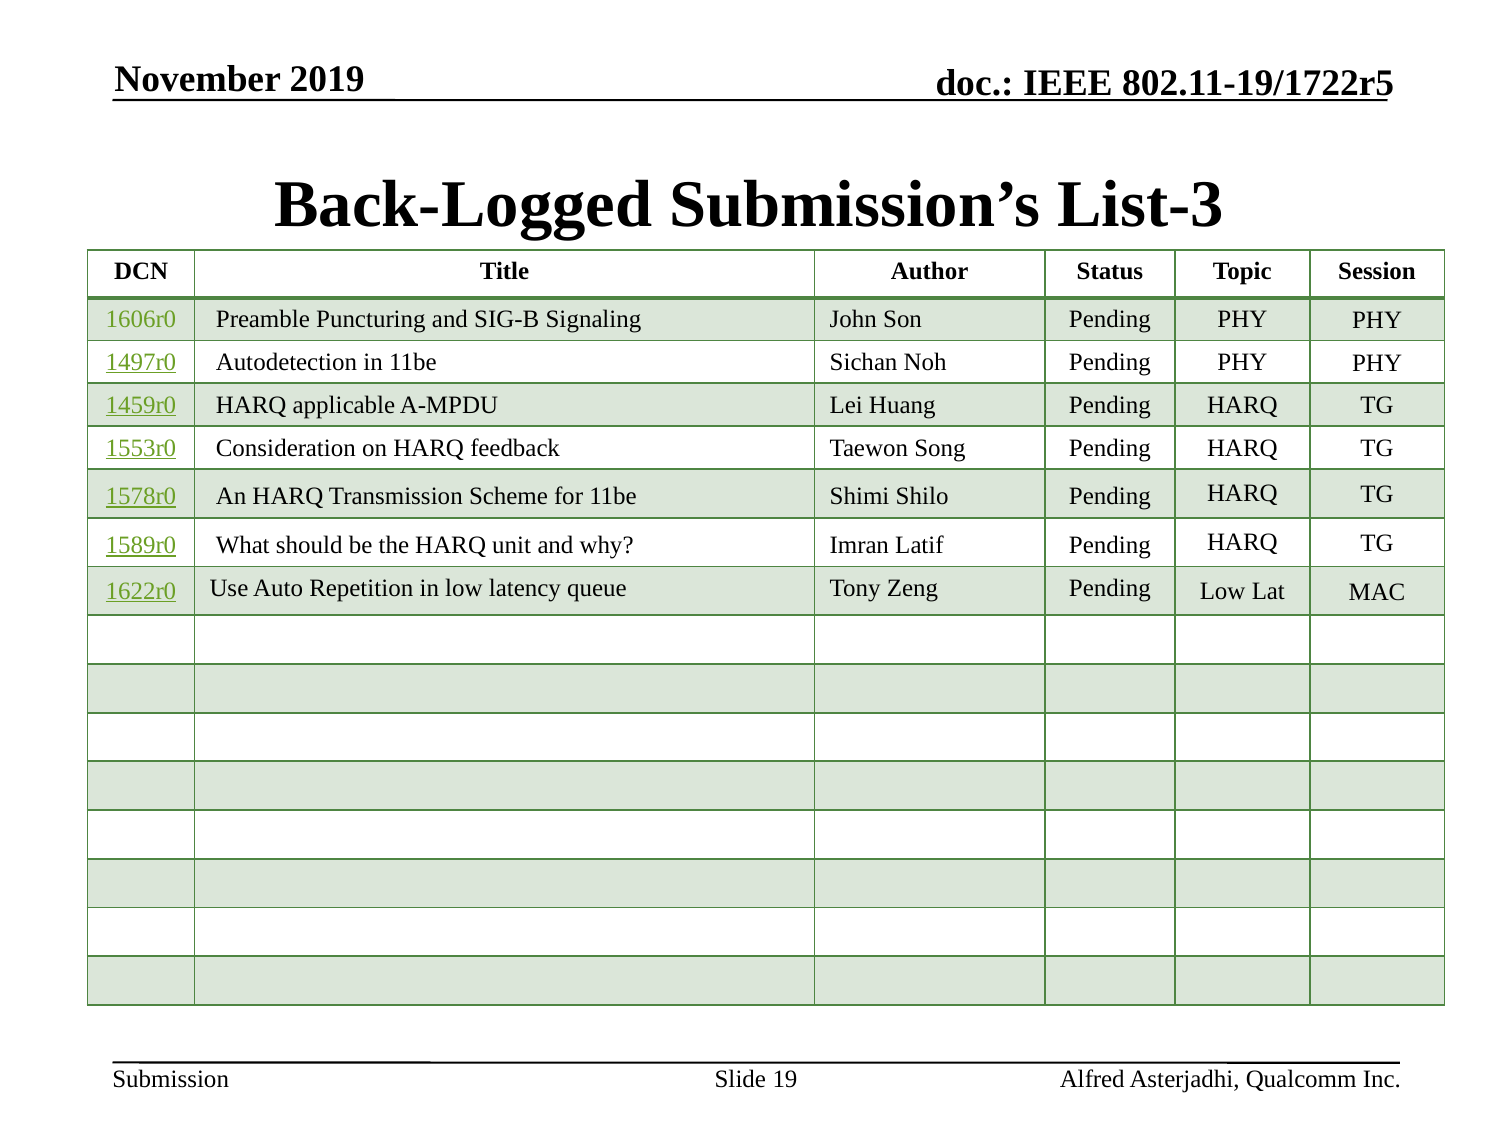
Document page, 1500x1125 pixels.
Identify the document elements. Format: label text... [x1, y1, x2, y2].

table_cell [815, 860, 1044, 907]
table_cell [1046, 714, 1174, 760]
table_cell MAC [1311, 567, 1444, 614]
table_cell Sichan Noh [815, 341, 1044, 382]
table_cell [1176, 714, 1309, 760]
table_cell 1606r0 [88, 300, 194, 340]
table_cell PHY [1311, 300, 1444, 340]
table_cell TG [1311, 519, 1444, 566]
table_cell 1622r0 [88, 567, 194, 614]
table_header Author [815, 251, 1044, 296]
table_cell 1578r0 [88, 470, 194, 517]
table_cell Shimi Shilo [815, 470, 1044, 517]
table_cell Use Auto Repetition in low latency queue [195, 567, 814, 614]
table_cell [1046, 957, 1174, 1004]
table_cell [88, 957, 194, 1004]
table_cell [88, 811, 194, 858]
footer Alfred Asterjadhi, Qualcomm Inc. [878, 1061, 1402, 1093]
table_cell HARQ [1176, 427, 1309, 468]
table_cell Low Lat [1176, 567, 1309, 614]
table_cell [1311, 908, 1444, 955]
table_cell [1311, 665, 1444, 712]
table_cell [88, 908, 194, 955]
table_cell [1046, 616, 1174, 663]
table_cell [88, 714, 194, 760]
table_cell PHY [1311, 341, 1444, 382]
table_cell [195, 908, 814, 955]
table_cell [815, 665, 1044, 712]
table_cell 1459r0 [88, 384, 194, 425]
table_cell [88, 860, 194, 907]
table_cell HARQ [1176, 519, 1309, 566]
table_cell Imran Latif [815, 519, 1044, 566]
table_cell [1311, 860, 1444, 907]
table_cell [195, 665, 814, 712]
table_cell Taewon Song [815, 427, 1044, 468]
table_cell [195, 616, 814, 663]
table_cell TG [1311, 427, 1444, 468]
table_cell [88, 665, 194, 712]
table_header Topic [1176, 251, 1309, 296]
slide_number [114, 54, 423, 100]
table_cell HARQ applicable A-MPDU [195, 384, 814, 425]
table_cell [815, 762, 1044, 809]
table_cell Pending [1046, 567, 1174, 614]
title Back-Logged Submission’s List-3 [112, 112, 1388, 249]
table_cell [1176, 811, 1309, 858]
table_cell [815, 714, 1044, 760]
table_cell PHY [1176, 300, 1309, 340]
table_cell [815, 957, 1044, 1004]
table_cell [1311, 811, 1444, 858]
table_cell PHY [1176, 341, 1309, 382]
table_cell [1311, 762, 1444, 809]
table_cell 1553r0 [88, 427, 194, 468]
table_cell Tony Zeng [815, 567, 1044, 614]
table_cell [195, 762, 814, 809]
table_cell Pending [1046, 427, 1174, 468]
table_cell [195, 860, 814, 907]
table_cell Pending [1046, 384, 1174, 425]
table_cell [1046, 860, 1174, 907]
table_cell [815, 616, 1044, 663]
table_cell [1176, 908, 1309, 955]
table_cell 1497r0 [88, 341, 194, 382]
table_cell HARQ [1176, 384, 1309, 425]
table_cell An HARQ Transmission Scheme for 11be [195, 470, 814, 517]
table_cell Pending [1046, 341, 1174, 382]
table_cell [195, 811, 814, 858]
table_cell [1046, 762, 1174, 809]
table_cell Autodetection in 11be [195, 341, 814, 382]
table_cell [88, 616, 194, 663]
table_cell [1311, 714, 1444, 760]
table_cell [195, 957, 814, 1004]
table_cell [1176, 665, 1309, 712]
table_cell Consideration on HARQ feedback [195, 427, 814, 468]
table_cell [815, 811, 1044, 858]
table_cell [1176, 957, 1309, 1004]
table_cell Pending [1046, 300, 1174, 340]
table_cell [88, 762, 194, 809]
table_cell [815, 908, 1044, 955]
table_cell [1176, 762, 1309, 809]
table_cell [1046, 665, 1174, 712]
table_cell [1176, 616, 1309, 663]
table_cell HARQ [1176, 470, 1309, 517]
table_cell [1046, 908, 1174, 955]
table_cell [1311, 616, 1444, 663]
table_cell 1589r0 [88, 519, 194, 566]
slide_number Slide 19 [712, 1061, 800, 1123]
table_cell What should be the HARQ unit and why? [195, 519, 814, 566]
table_header Status [1046, 251, 1174, 296]
table_cell Lei Huang [815, 384, 1044, 425]
table_header Session [1311, 251, 1444, 296]
table_cell Preamble Puncturing and SIG-B Signaling [195, 300, 814, 340]
table_cell TG [1311, 470, 1444, 517]
table_cell Pending [1046, 470, 1174, 517]
table_cell Pending [1046, 519, 1174, 566]
table_cell John Son [815, 300, 1044, 340]
table_cell [1311, 957, 1444, 1004]
table_cell TG [1311, 384, 1444, 425]
table_cell [1046, 811, 1174, 858]
table_header Title [195, 251, 814, 296]
table_cell [195, 714, 814, 760]
table_cell [1176, 860, 1309, 907]
table_header DCN [88, 251, 194, 296]
